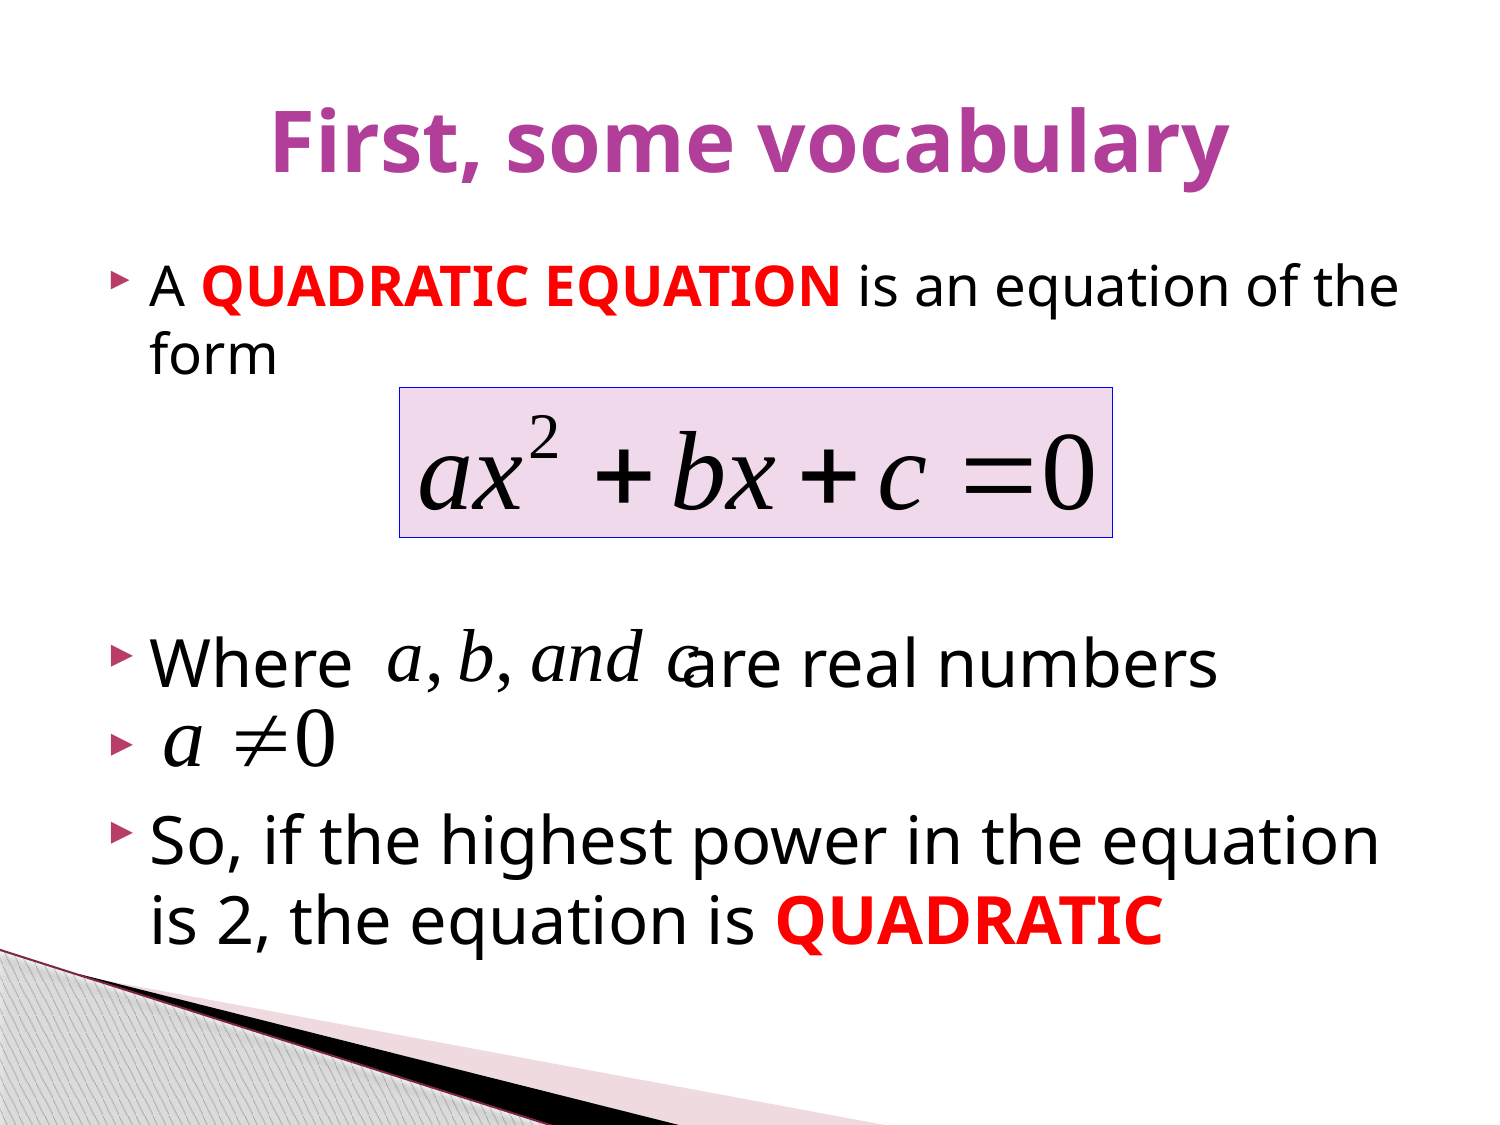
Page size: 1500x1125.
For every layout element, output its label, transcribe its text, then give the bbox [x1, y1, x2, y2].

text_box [374, 612, 713, 713]
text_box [399, 387, 1113, 538]
list A QUADRATIC EQUATION is an equation of the form Where are real numbers So, if the highest power in the equation is 2, the equation is QUADRATIC [75, 243, 1425, 1075]
title First, some vocabulary [75, 45, 1425, 233]
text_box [149, 687, 351, 788]
